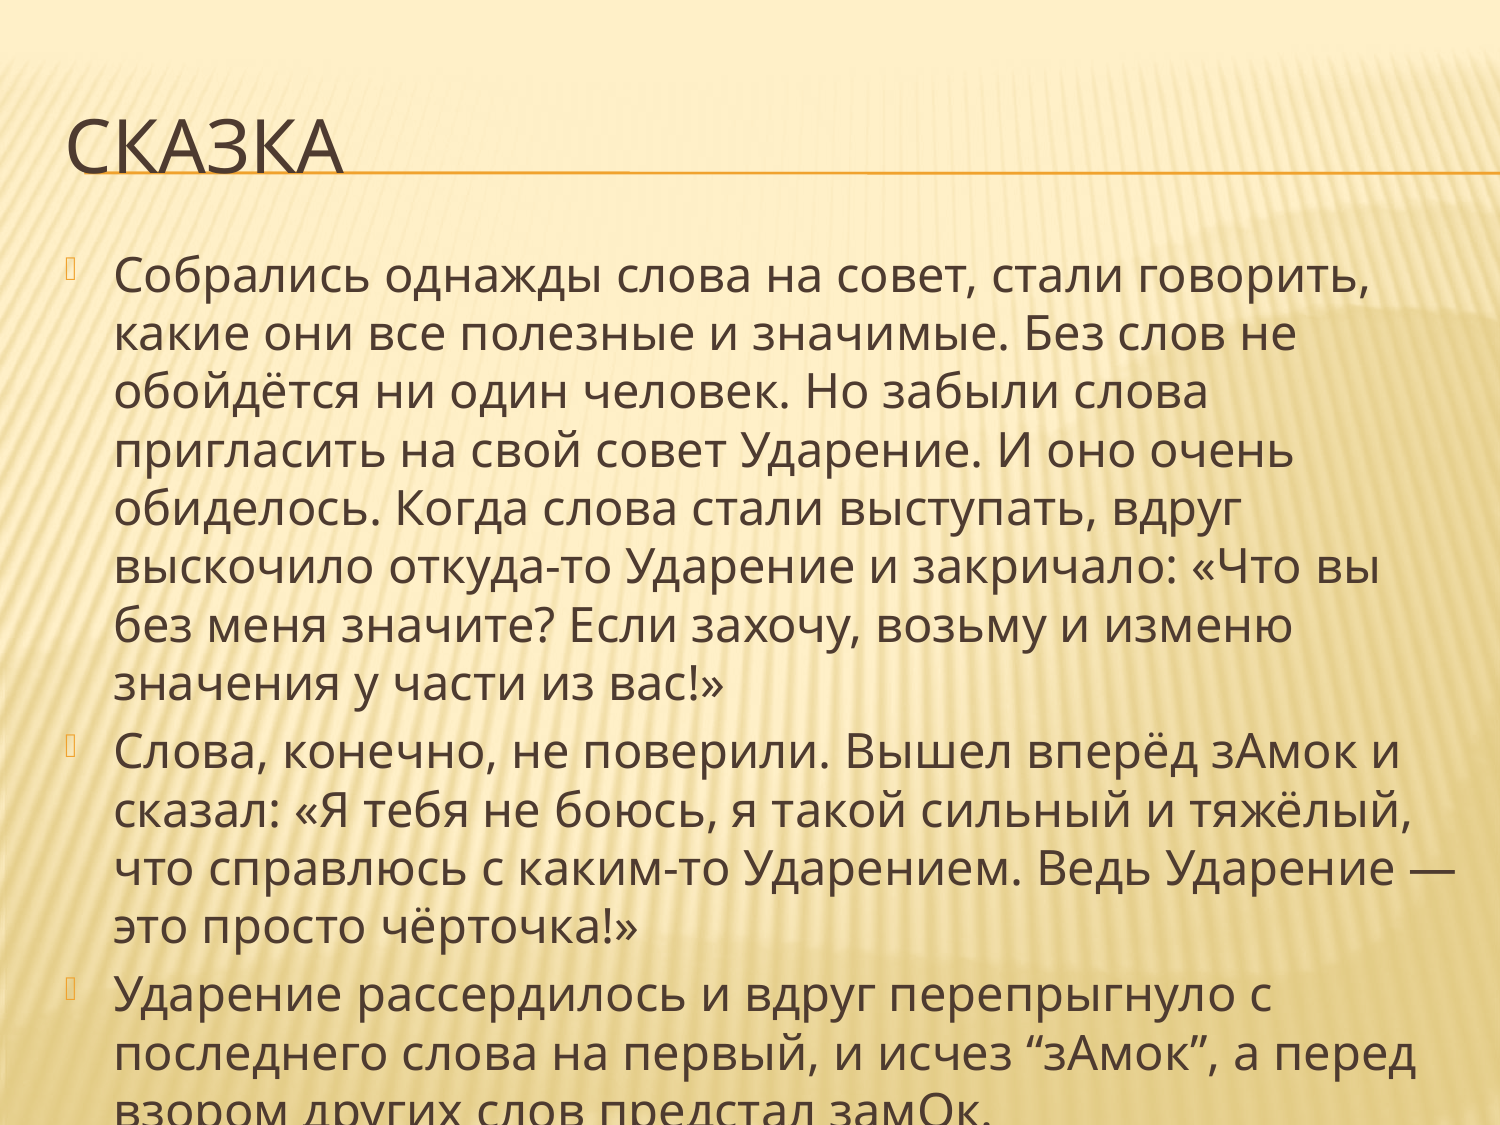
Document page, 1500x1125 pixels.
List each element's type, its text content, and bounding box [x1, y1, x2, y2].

title сказка [50, 75, 1475, 213]
list Собрались однажды слова на совет, стали говорить, какие они все полезные и значимые. Без слов не обойдётся ни один человек. Но забыли слова пригласить на свой совет Ударение. И оно очень обиделось. Когда слова стали выступать, вдруг выскочило откуда-то Ударение и закричало: «Что вы без меня значите? Если захочу, возьму и изменю значения у части из вас!» Слова, конечно, не поверили. Вышел вперёд зАмок и сказал: «Я тебя не боюсь, я такой сильный и тяжёлый, что справлюсь с каким-то Ударением. Ведь Ударение — это просто чёрточка!» Ударение рассердилось и вдруг перепрыгнуло с последнего слова на первый, и исчез “зАмок”, а перед взором других слов предстал замОк. [50, 236, 1475, 1125]
